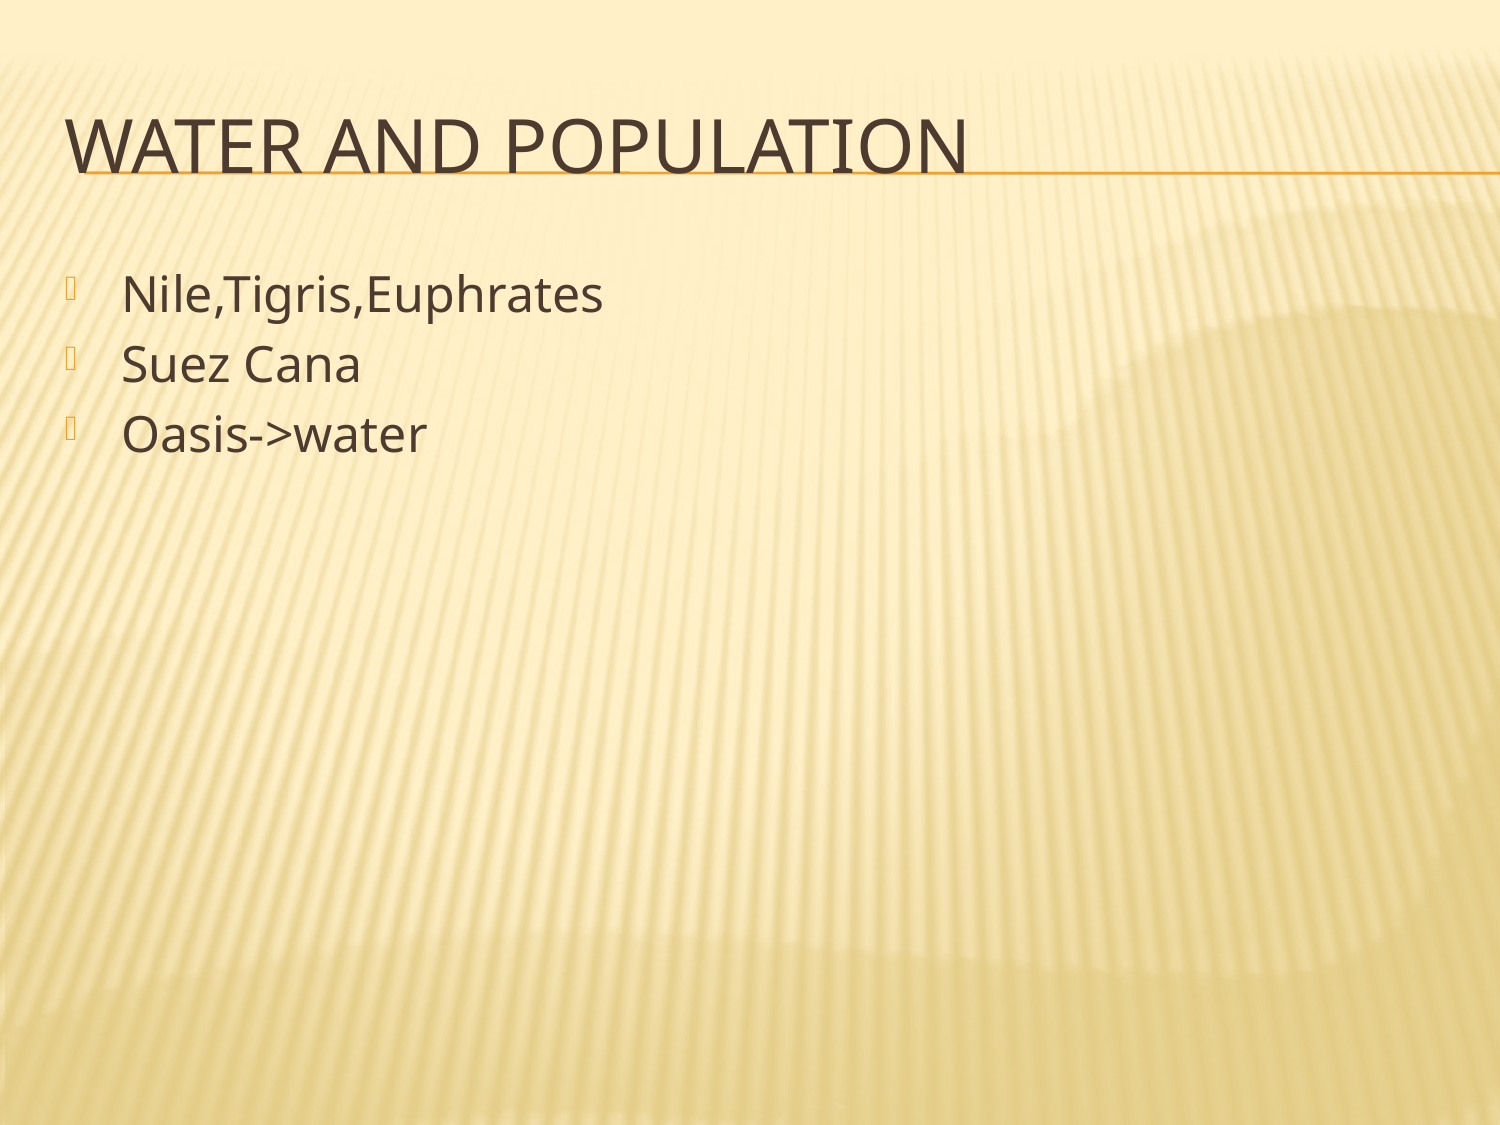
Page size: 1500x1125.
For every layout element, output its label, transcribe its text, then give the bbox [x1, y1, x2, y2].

list Nile,Tigris,Euphrates Suez Cana Oasis->water [50, 254, 1475, 998]
title Water and Population [50, 75, 1475, 213]
